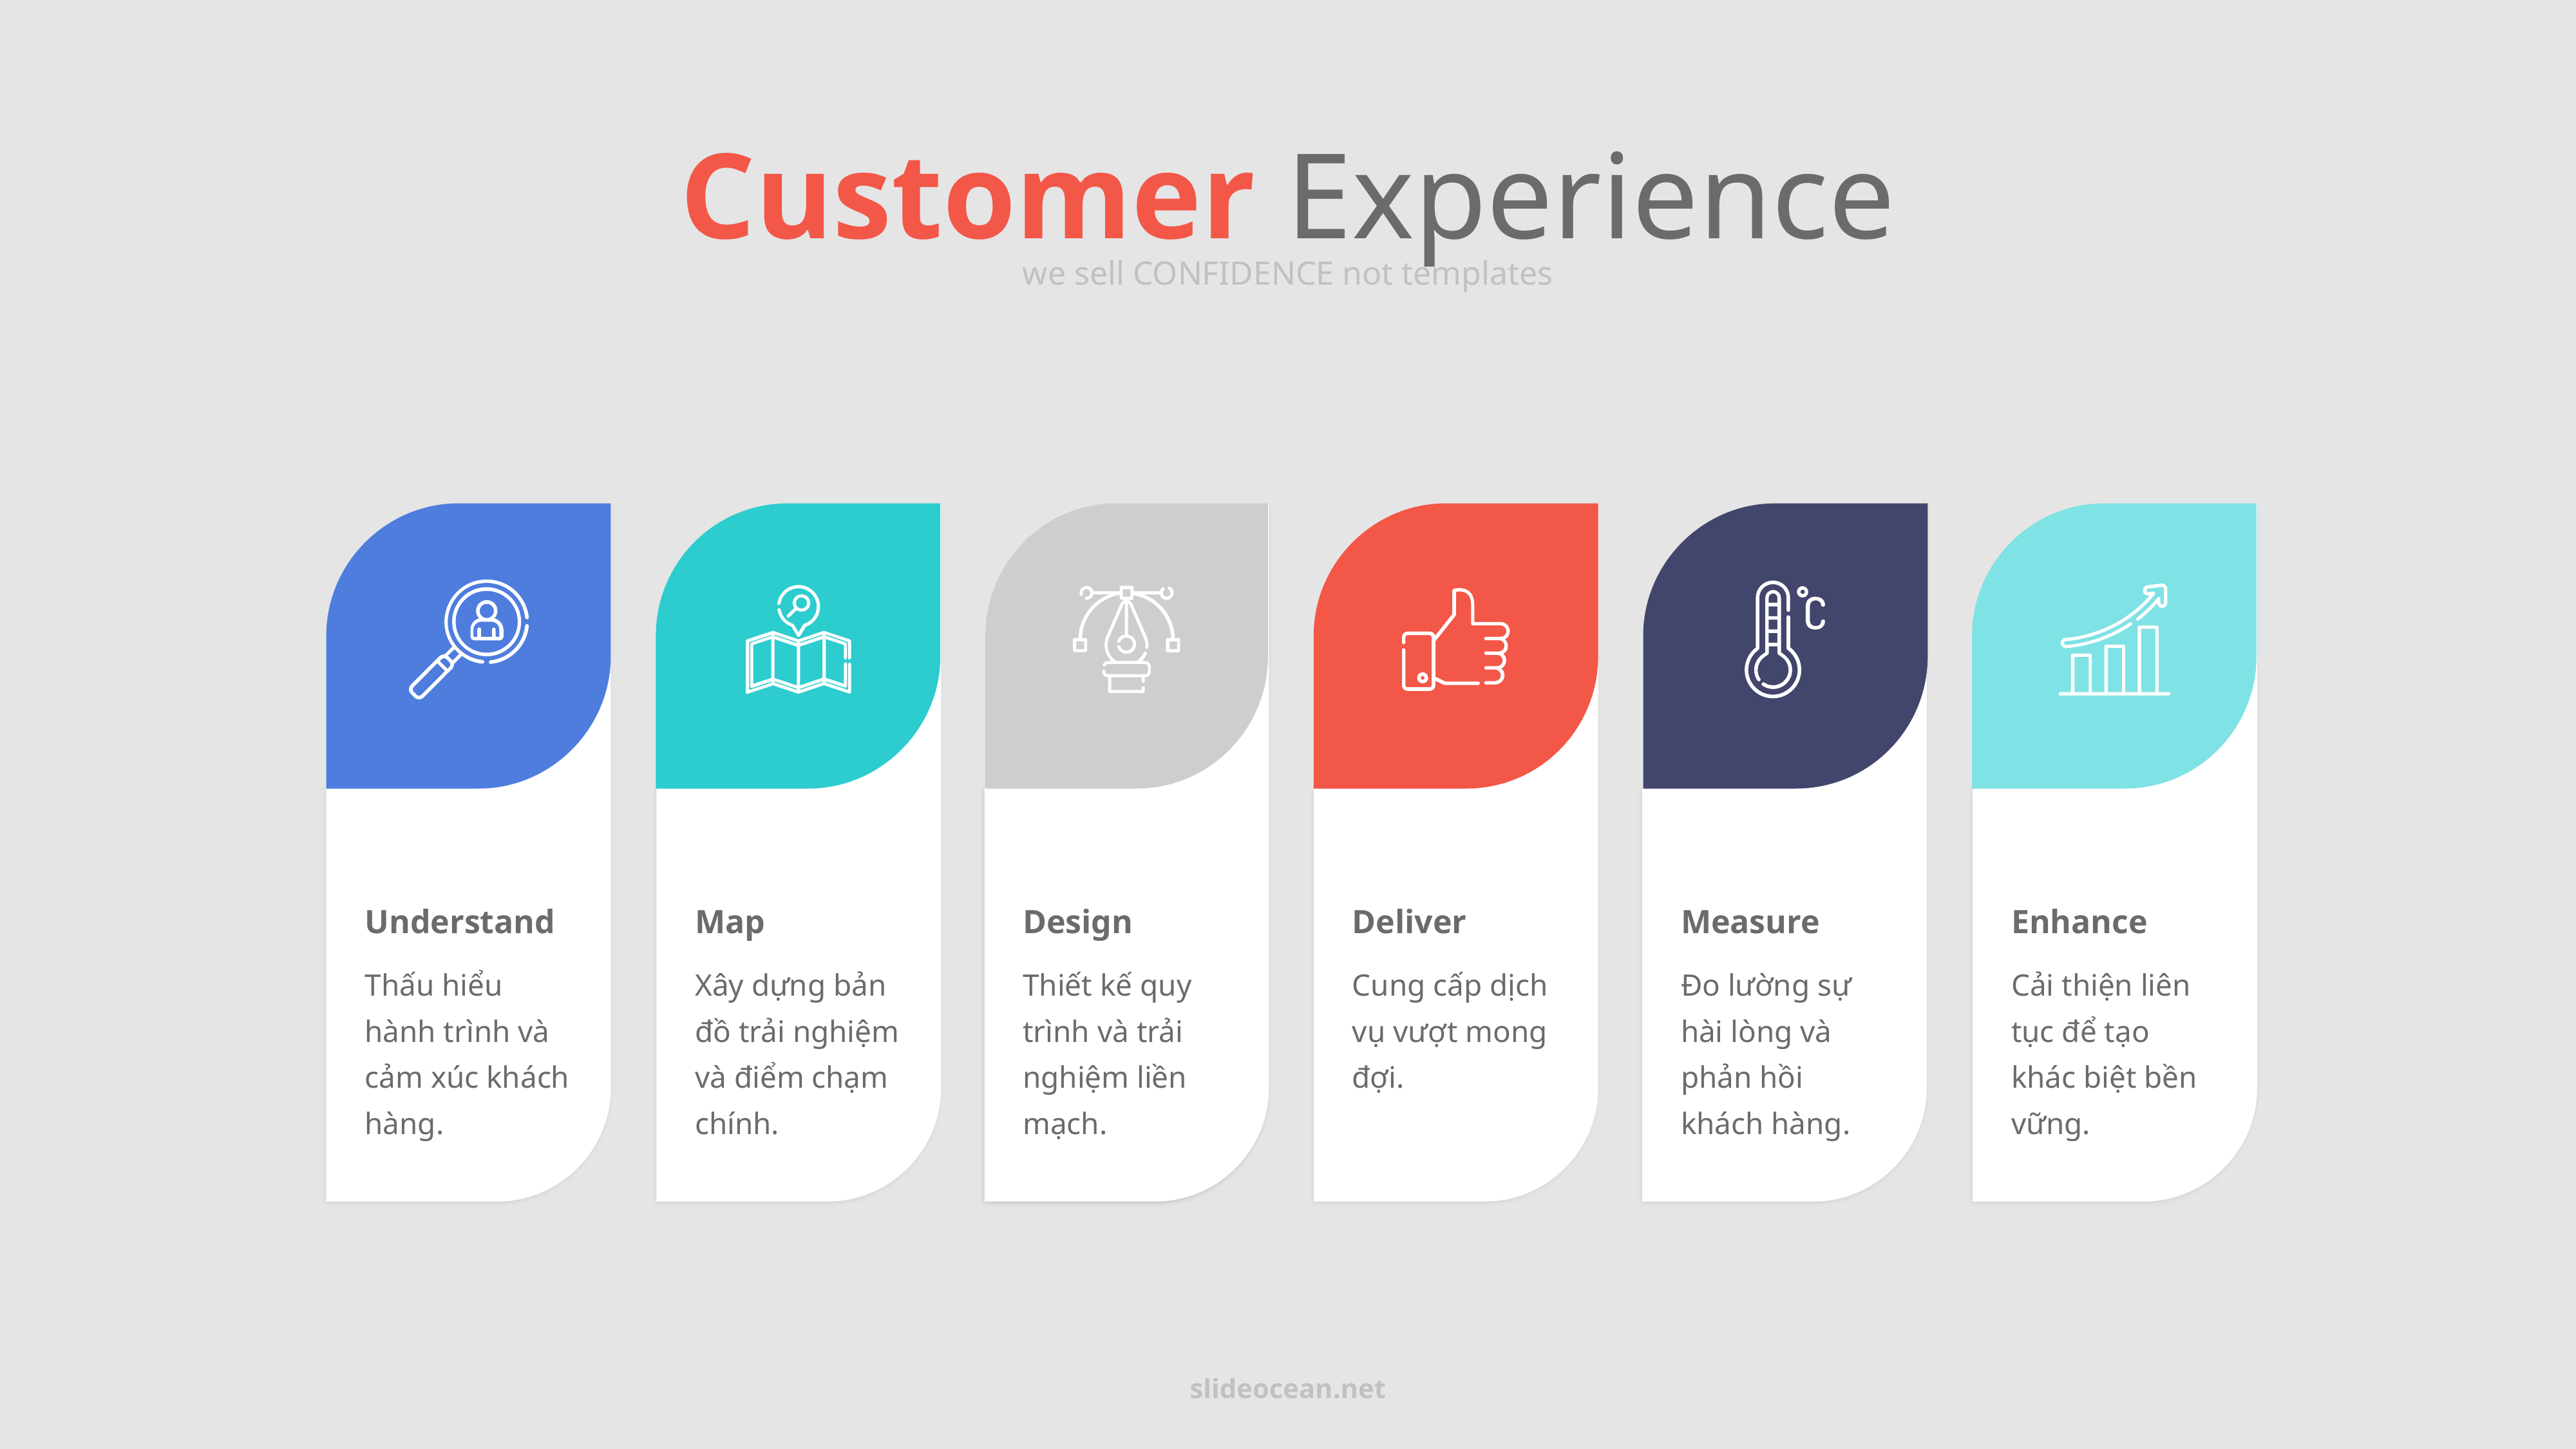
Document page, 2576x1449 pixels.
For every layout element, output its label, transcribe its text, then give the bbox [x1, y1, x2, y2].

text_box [1745, 580, 1826, 699]
text_box Customer Experience [670, 116, 1905, 267]
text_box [984, 503, 1269, 1202]
text_box slideocean.net [1180, 1367, 1396, 1409]
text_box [745, 585, 851, 694]
text_box we sell CONFIDENCE not templates [1013, 267, 1563, 296]
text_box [1642, 503, 1928, 1202]
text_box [408, 579, 529, 700]
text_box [1313, 503, 1598, 1202]
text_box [2058, 583, 2171, 696]
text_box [326, 503, 611, 1202]
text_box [1401, 588, 1510, 691]
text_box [656, 503, 942, 1202]
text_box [1972, 503, 2257, 1202]
